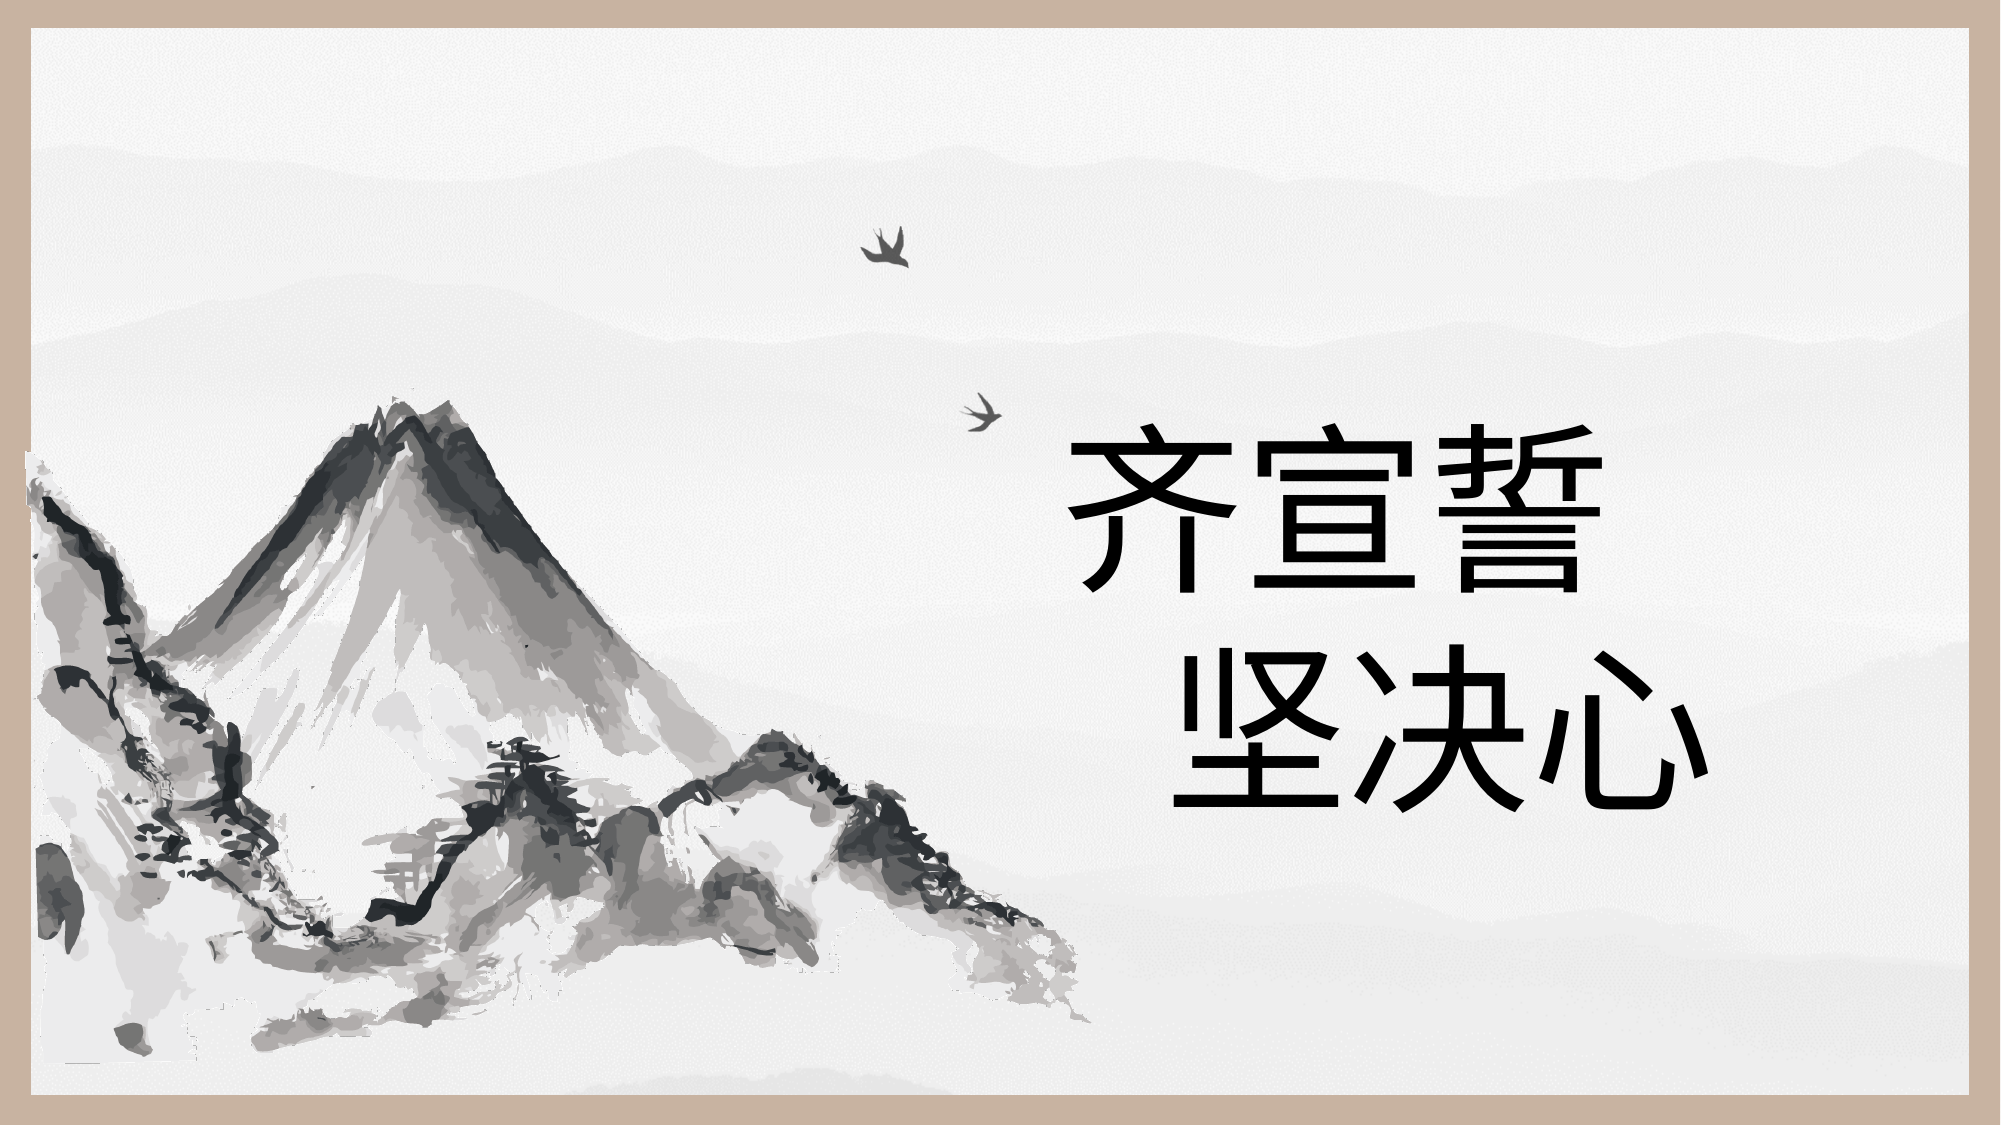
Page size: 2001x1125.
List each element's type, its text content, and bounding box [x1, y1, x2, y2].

picture [25, 28, 1969, 1095]
text_box 齐宣誓 坚决心 [1092, 387, 1824, 843]
